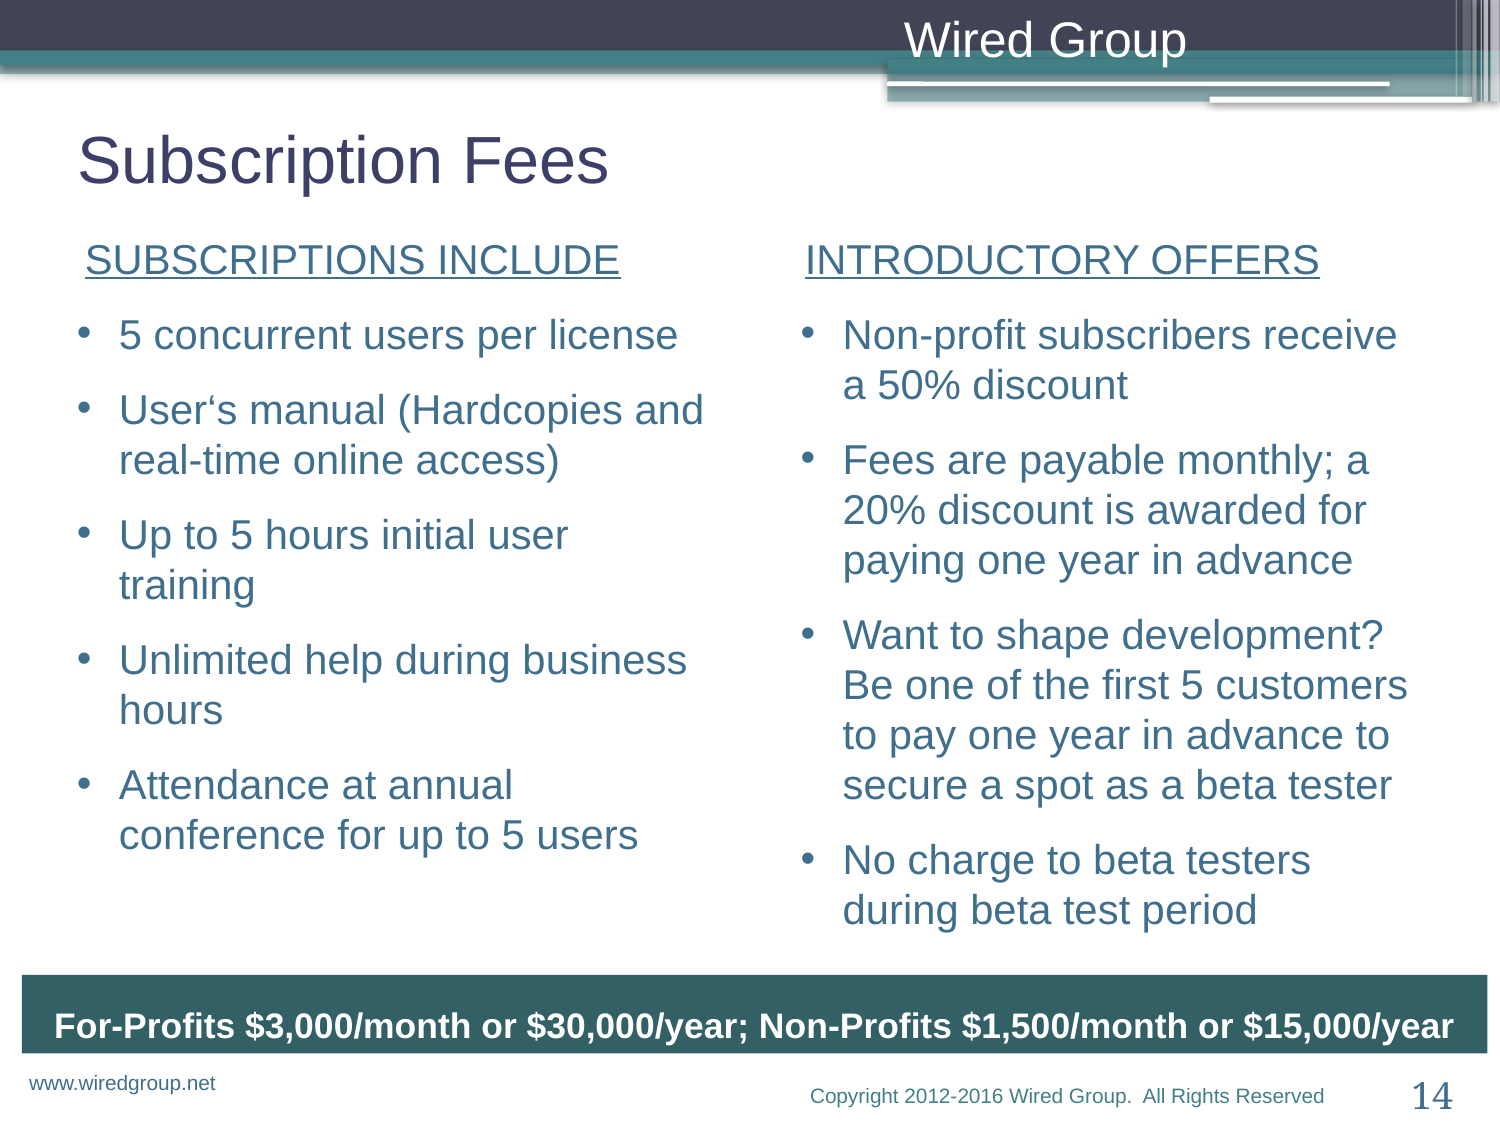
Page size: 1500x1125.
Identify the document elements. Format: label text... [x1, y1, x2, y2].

text_box For-Profits $3,000/month or $30,000/year; Non-Profits $1,500/month or $15,000/year [21, 974, 1488, 1054]
list Non-profit subscribers receive a 50% discount Fees are payable monthly; a 20% discount is awarded for paying one year in advance Want to shape development? Be one of the first 5 customers to pay one year in advance to secure a spot as a beta tester No charge to beta testers during beta test period [767, 299, 1431, 974]
title Subscription Fees [62, 99, 1413, 213]
slide_number 14 [1342, 1064, 1468, 1125]
text_box SUBSCRIPTIONS INCLUDE [70, 224, 636, 290]
text_box INTRODUCTORY OFFERS [789, 224, 1335, 290]
footer Copyright 2012-2016 Wired Group. All Rights Reserved [750, 1074, 1340, 1125]
list 5 concurrent users per license User‘s manual (Hardcopies and real-time online access) Up to 5 hours initial user training Unlimited help during business hours Attendance at annual conference for up to 5 users [44, 299, 732, 974]
